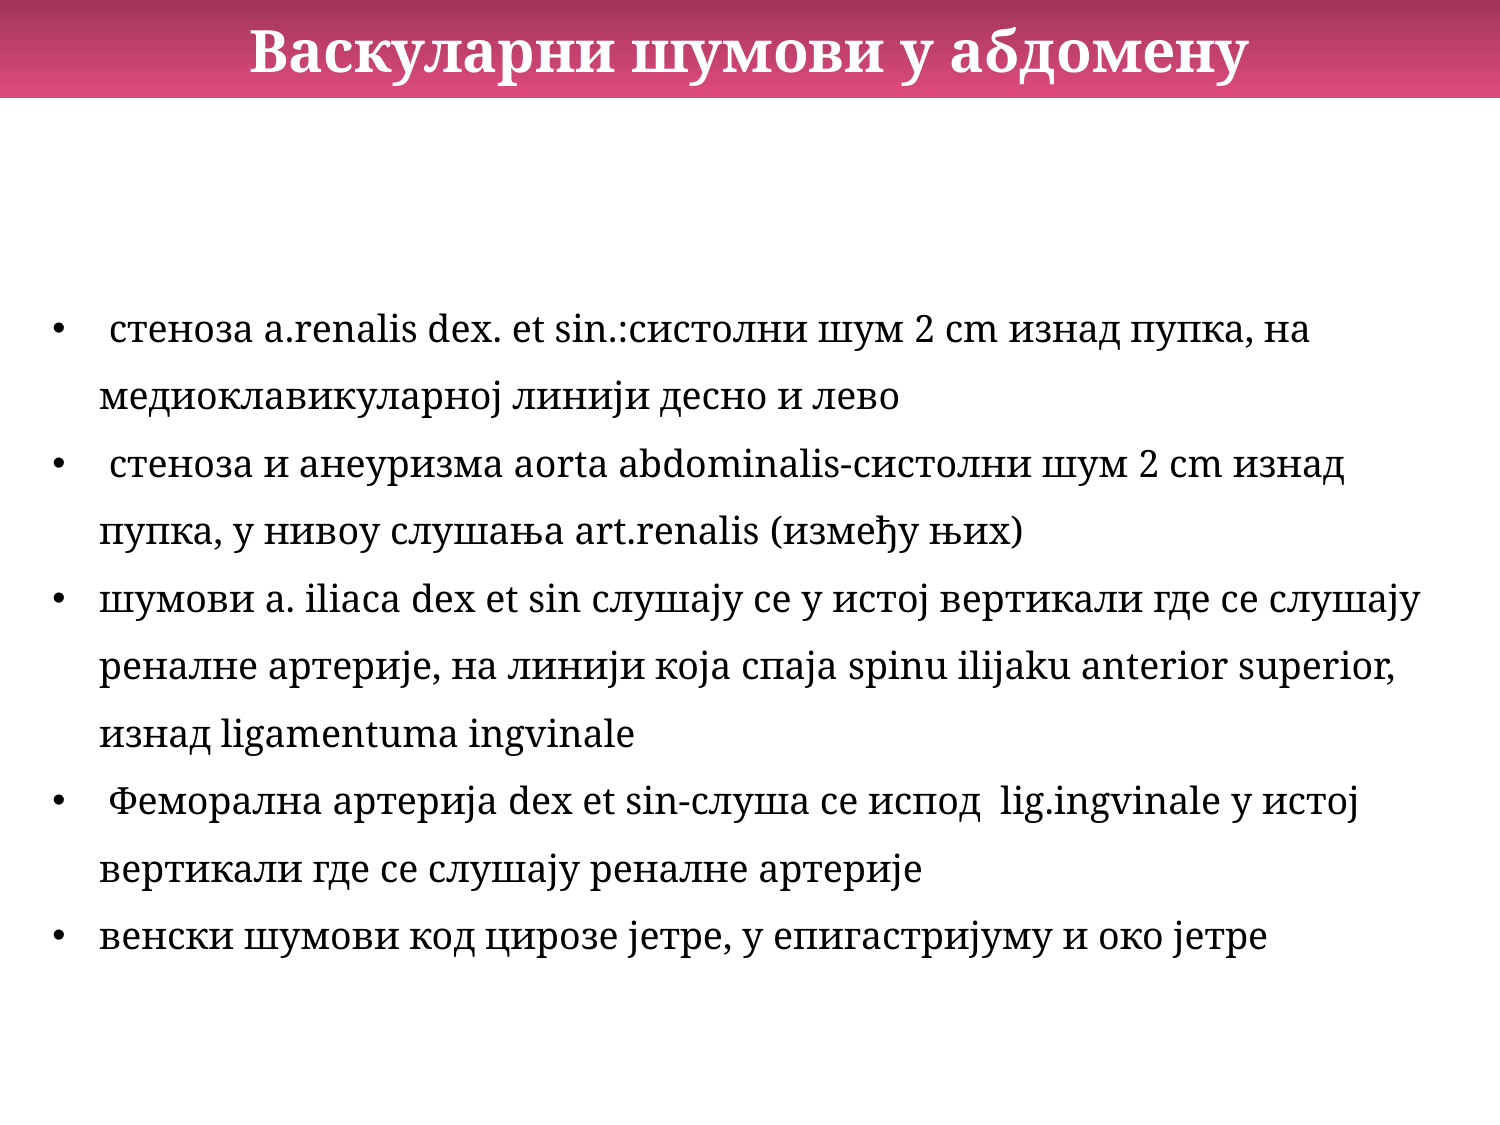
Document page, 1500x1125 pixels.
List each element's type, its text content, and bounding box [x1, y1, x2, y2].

text_box стеноза а.renalis dex. et sin.:систолни шум 2 cm изнад пупка, на медиоклавикуларној линији десно и лево стеноза и анеуризма аorta abdominalis-систолни шум 2 cm изнад пупка, у нивоу слушања art.renalis (између њих) шумови а. iliaca dex et sin слушају се у истој вертикали где се слушају реналне артерије, на линији која спаја spinu ilijaku anterior superior, изнад ligamentuma ingvinale Феморална артерија dex et sin-слуша се испод lig.ingvinale у истој вертикали где се слушају реналне артерије венски шумови код цирозе јетре, у епигастријуму и око јетре [37, 207, 1463, 965]
text_box Васкуларни шумови у абдомену [0, 0, 1500, 98]
